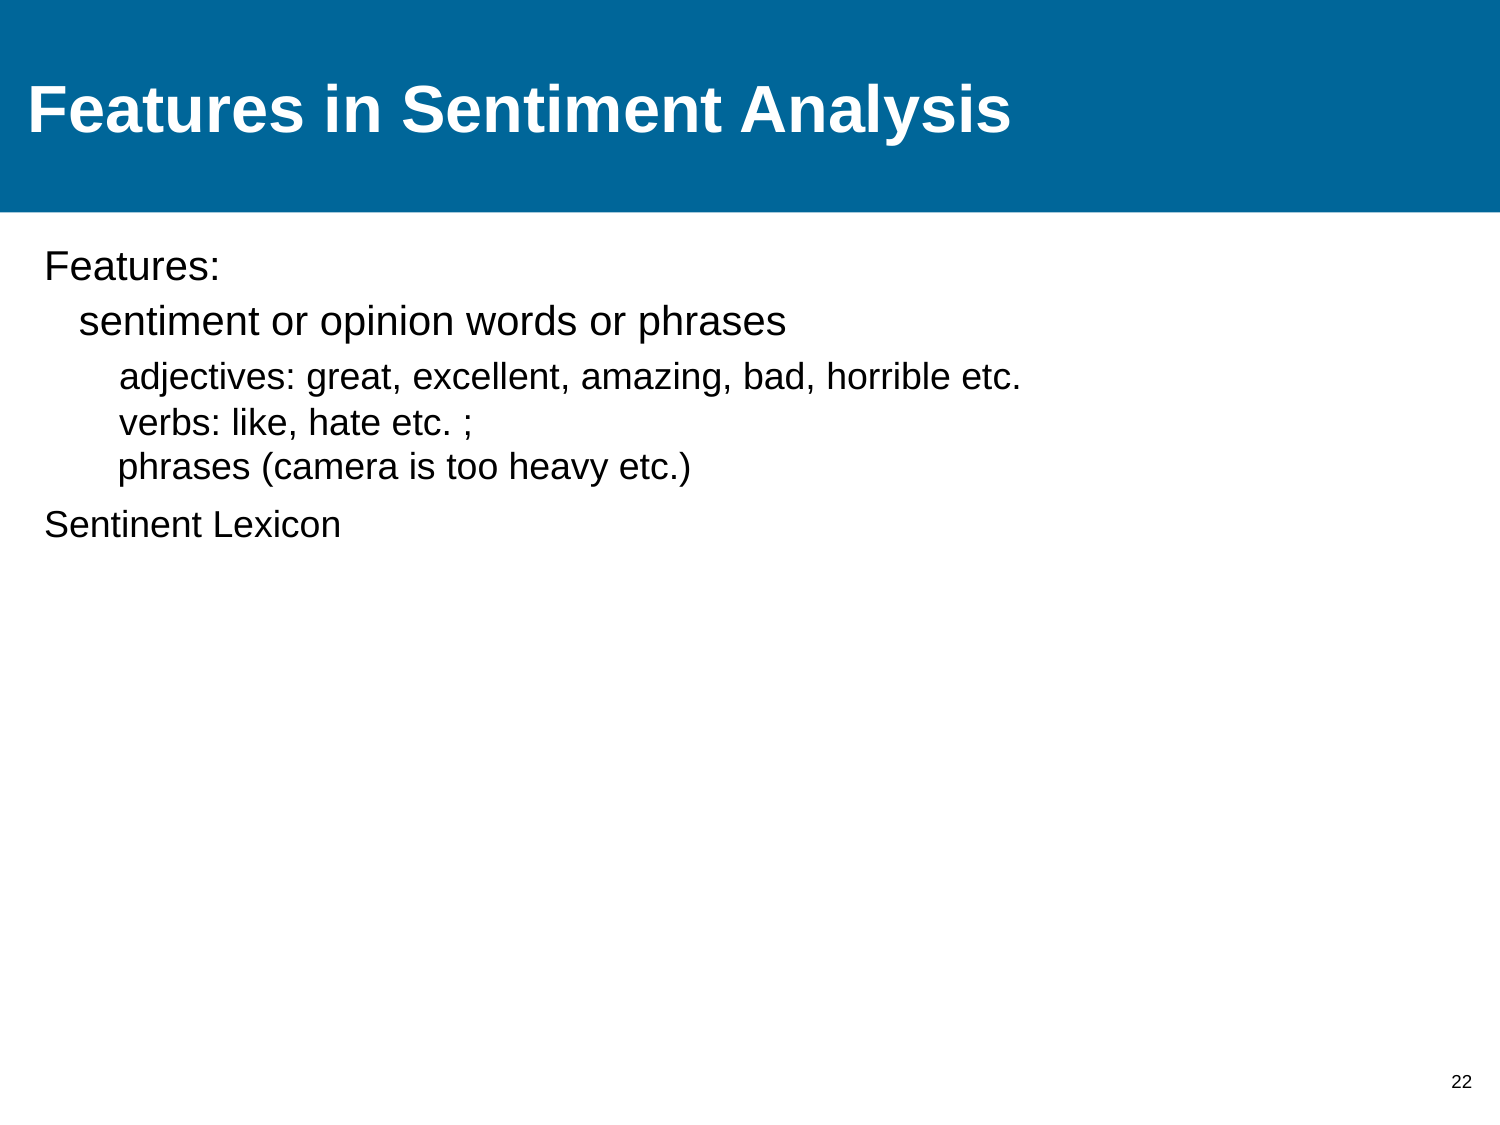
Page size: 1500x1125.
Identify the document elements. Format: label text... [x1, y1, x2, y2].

title Features in Sentiment Analysis [12, 12, 1448, 201]
slide_number 22 [1174, 1062, 1488, 1113]
text_box Features: sentiment or opinion words or phrases adjectives: great, excellent, amazing, bad, horrible etc. verbs: like, hate etc. ; phrases (camera is too heavy etc.) Sentinent Lexicon [29, 231, 1467, 553]
